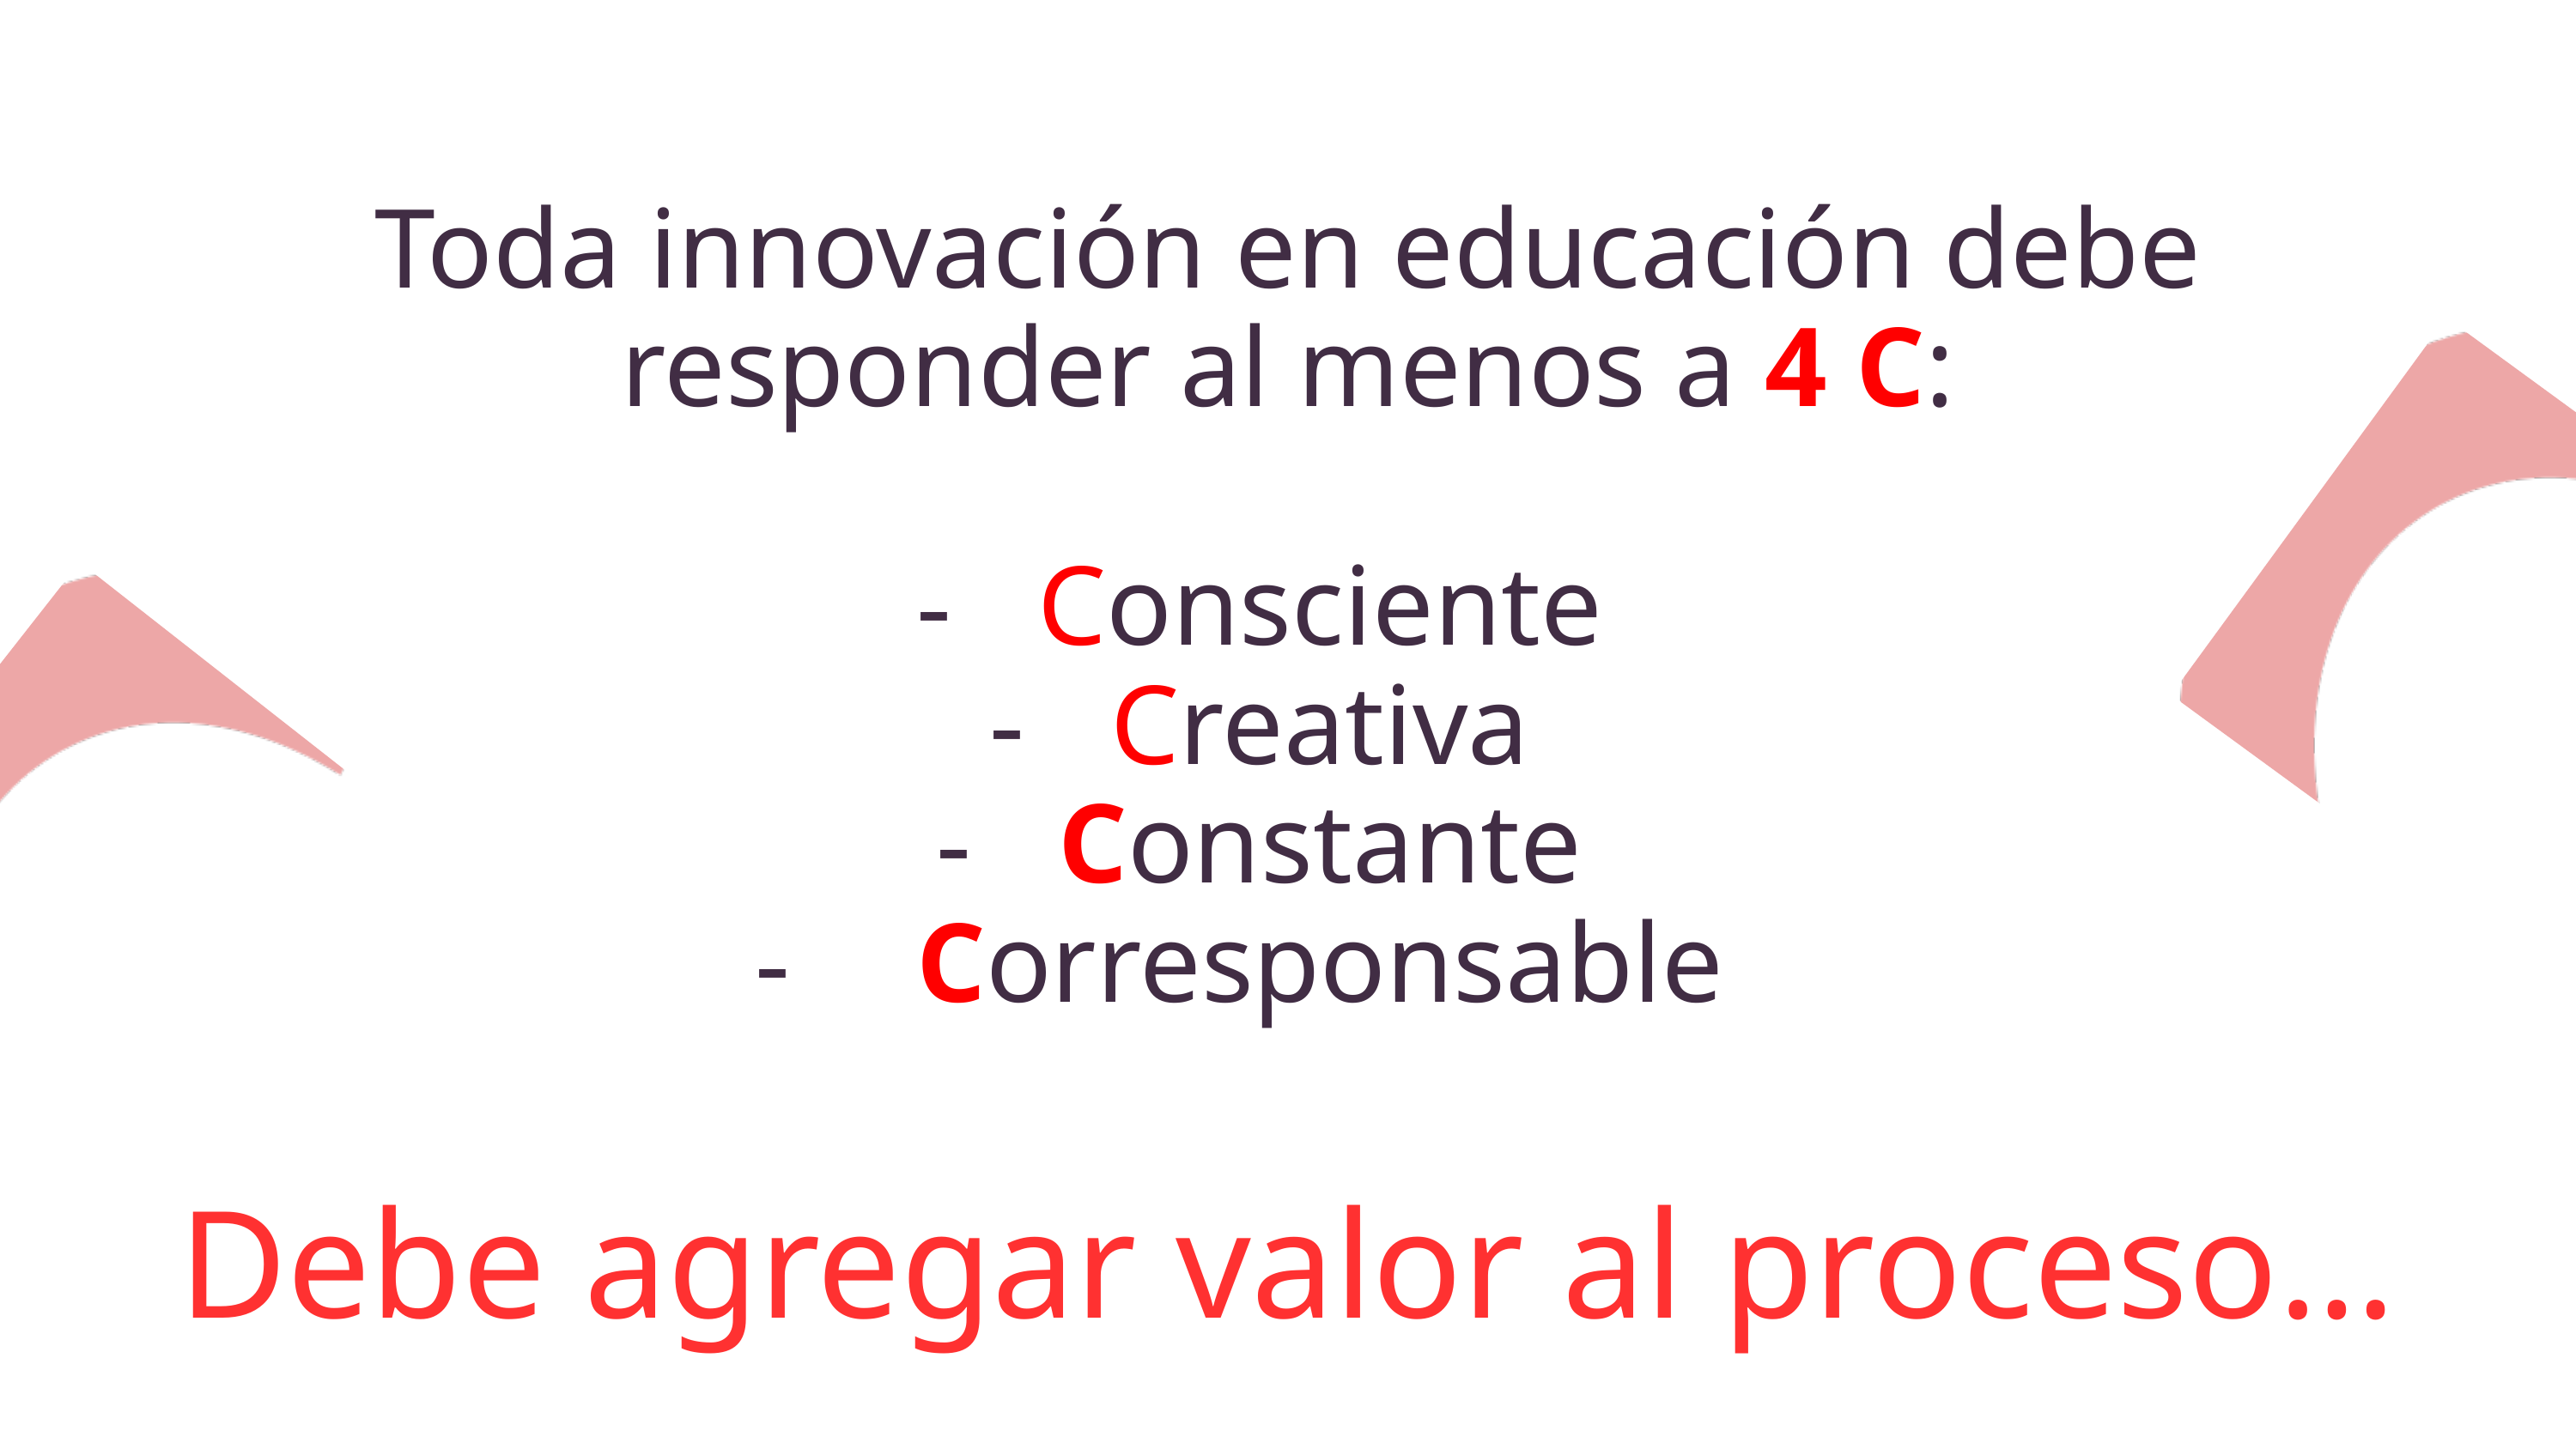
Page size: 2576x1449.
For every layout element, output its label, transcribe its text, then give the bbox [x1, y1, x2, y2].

text_box [2477, 340, 2576, 940]
text_box Toda innovación en educación debe responder al menos a 4 C: Consciente Creativa Constante Corresponsable Debe agregar valor al proceso… [99, 192, 2477, 1350]
text_box [0, 562, 407, 1186]
